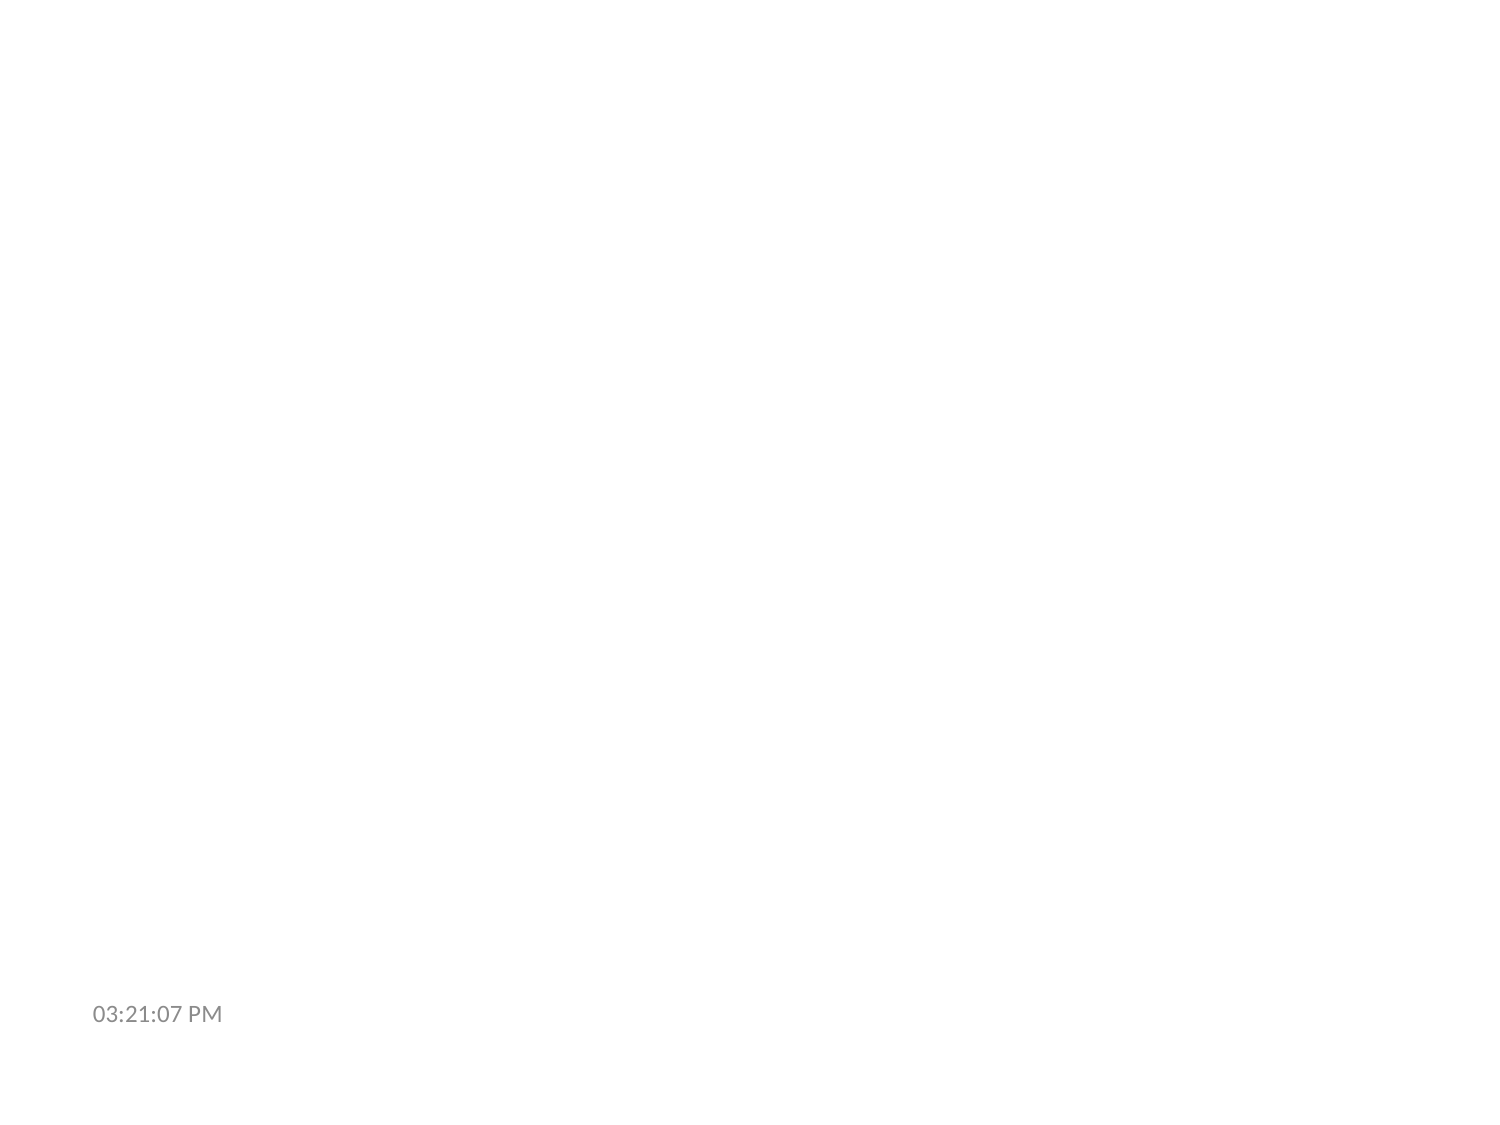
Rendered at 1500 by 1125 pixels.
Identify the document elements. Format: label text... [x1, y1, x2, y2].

text_box 3:35:09 PM [77, 982, 428, 1043]
